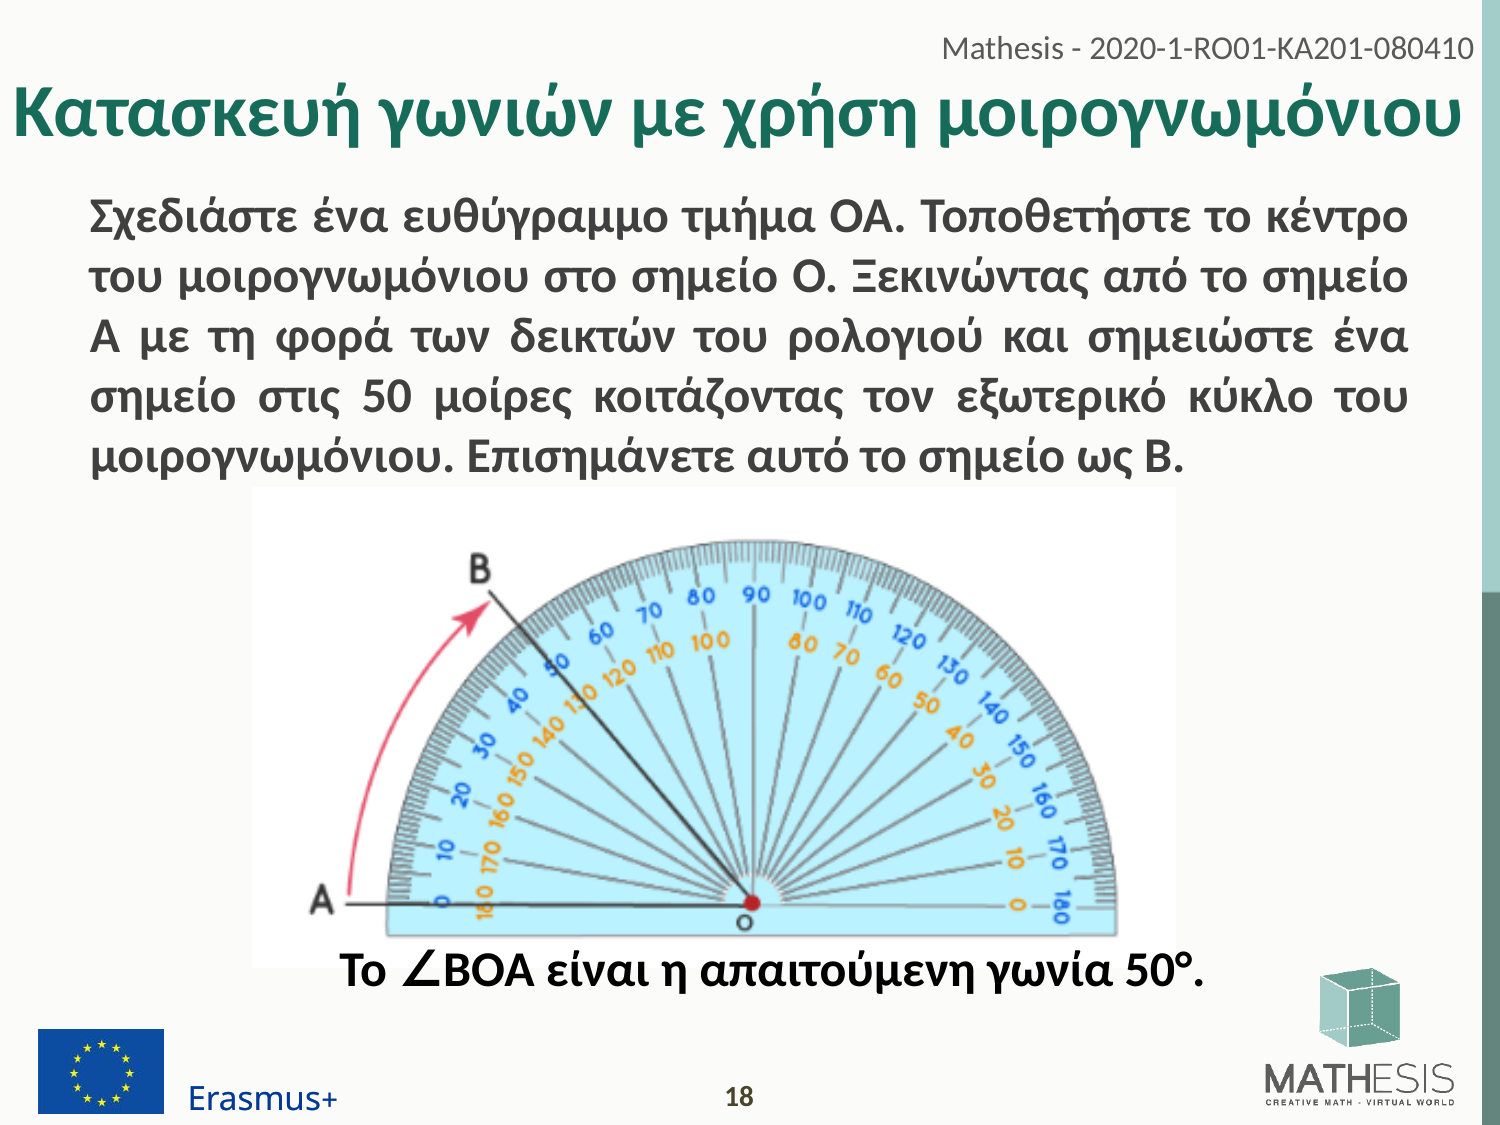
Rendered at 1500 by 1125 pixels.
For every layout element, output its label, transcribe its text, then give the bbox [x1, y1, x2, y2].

title Κατασκευή γωνιών με χρήση μοιρογνωμόνιου [0, 54, 1500, 243]
picture [252, 487, 1176, 968]
picture [38, 1029, 164, 1114]
text_box Το ∠BOA είναι η απαιτούμενη γωνία 50°. [324, 929, 1270, 1005]
list Σχεδιάστε ένα ευθύγραμμο τμήμα ΟΑ. Τοποθετήστε το κέντρο του μοιρογνωμόνιου στο σημείο Ο. Ξεκινώντας από το σημείο Α με τη φορά των δεικτών του ρολογιού και σημειώστε ένα σημείο στις 50 μοίρες κοιτάζοντας τον εξωτερικό κύκλο του μοιρογνωμόνιου. Επισημάνετε αυτό το σημείο ως Β. [75, 175, 1425, 918]
